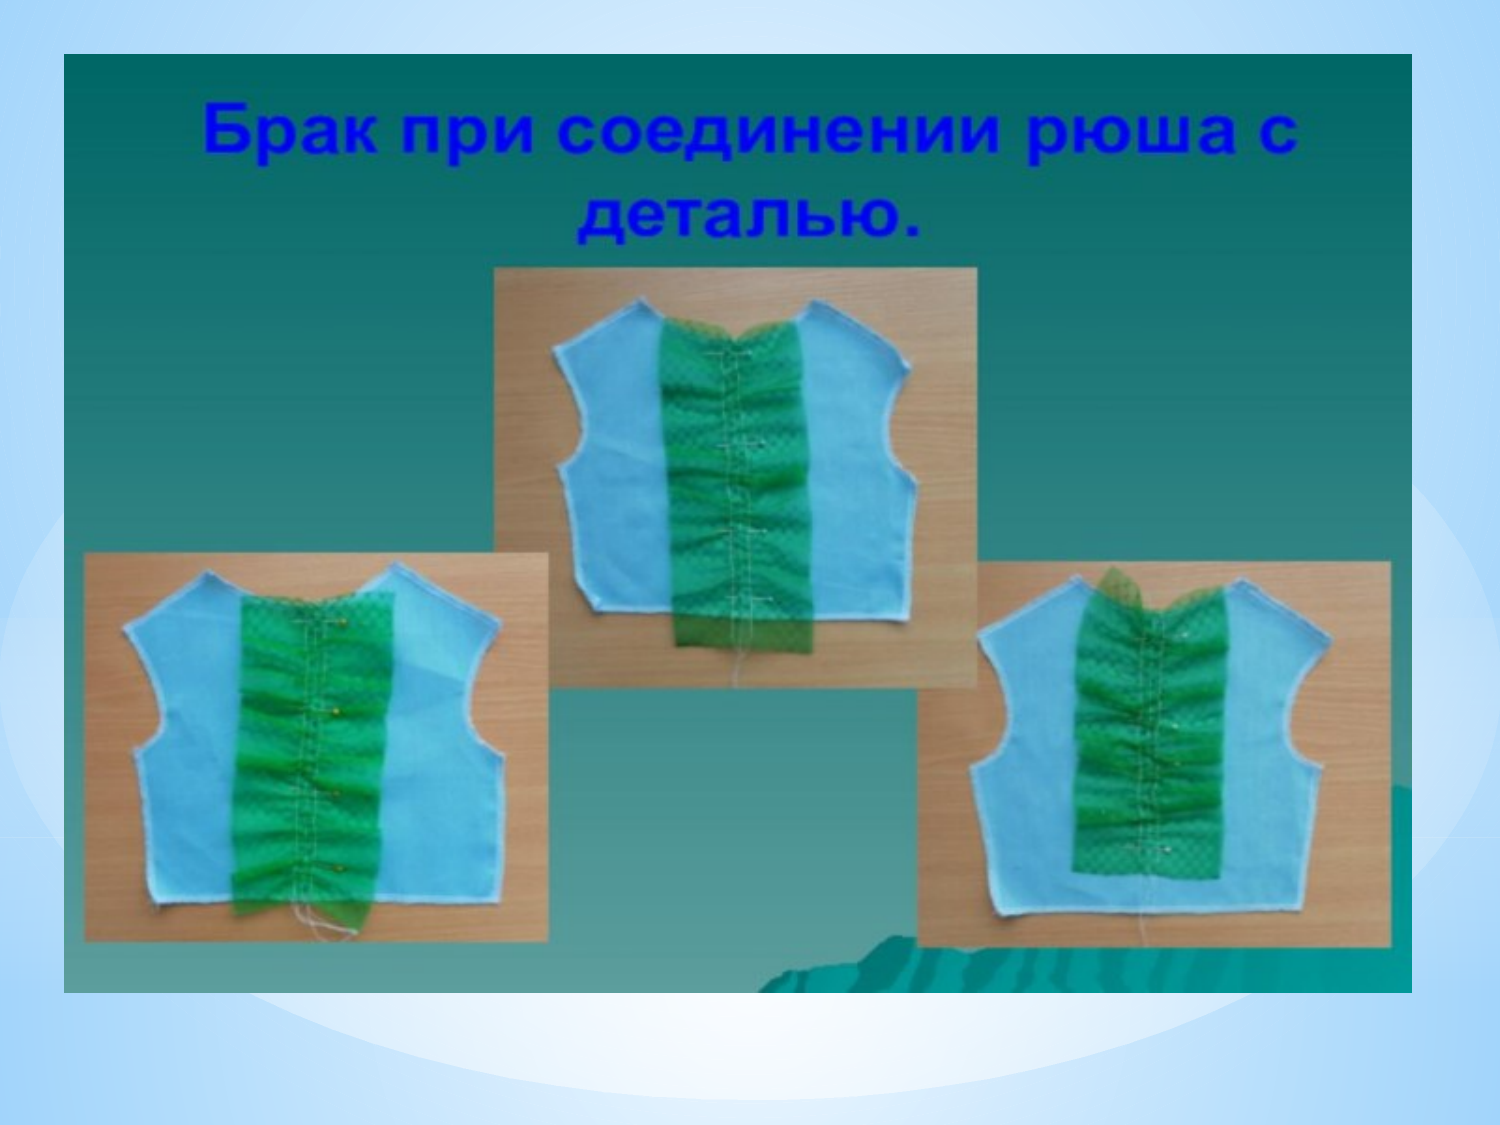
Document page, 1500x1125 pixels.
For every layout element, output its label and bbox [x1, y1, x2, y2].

picture [64, 54, 1412, 993]
